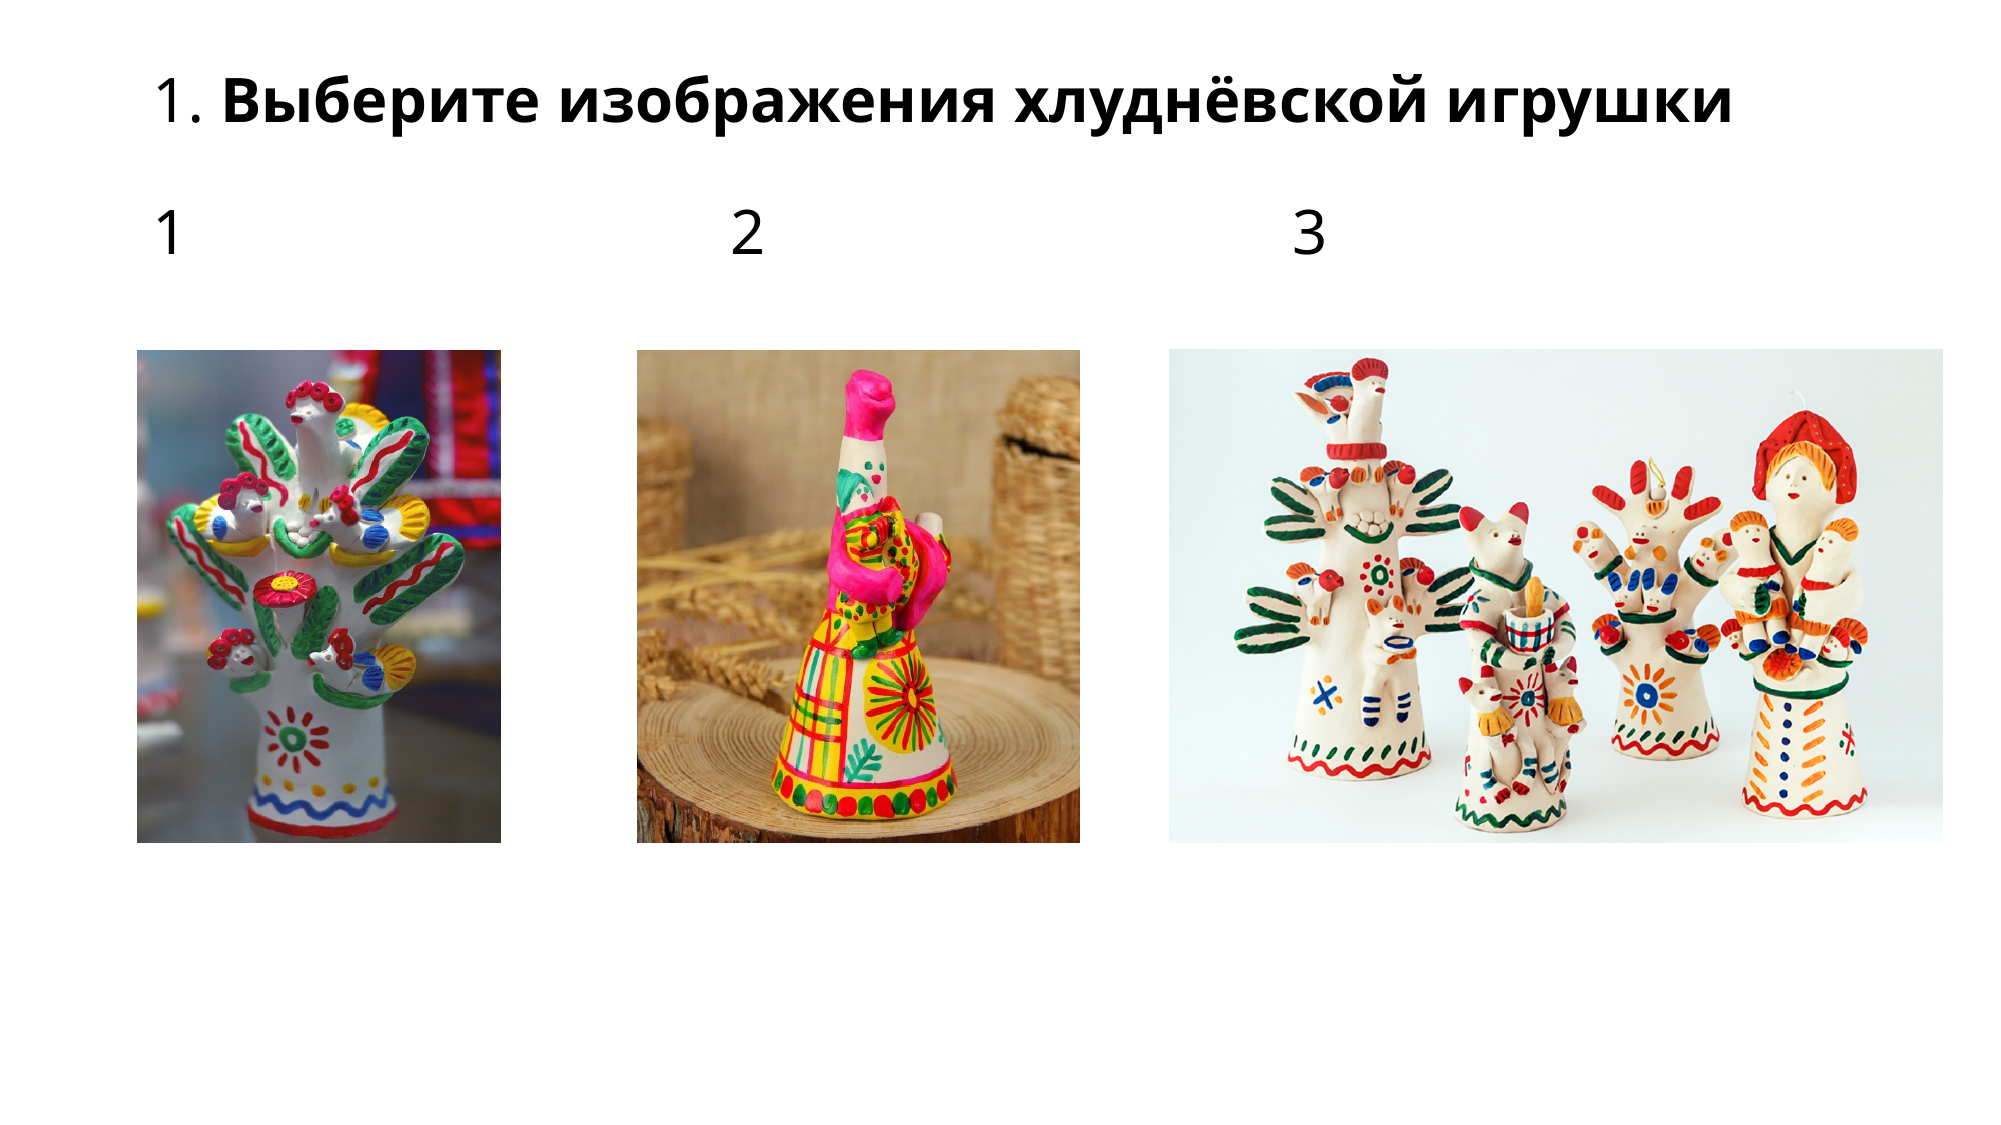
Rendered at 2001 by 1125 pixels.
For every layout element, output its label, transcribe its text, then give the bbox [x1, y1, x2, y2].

picture [1169, 349, 1943, 843]
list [137, 350, 501, 843]
title 1. Выберите изображения хлуднёвской игрушки 1 2 3 [137, 59, 1863, 278]
picture [637, 350, 1080, 843]
